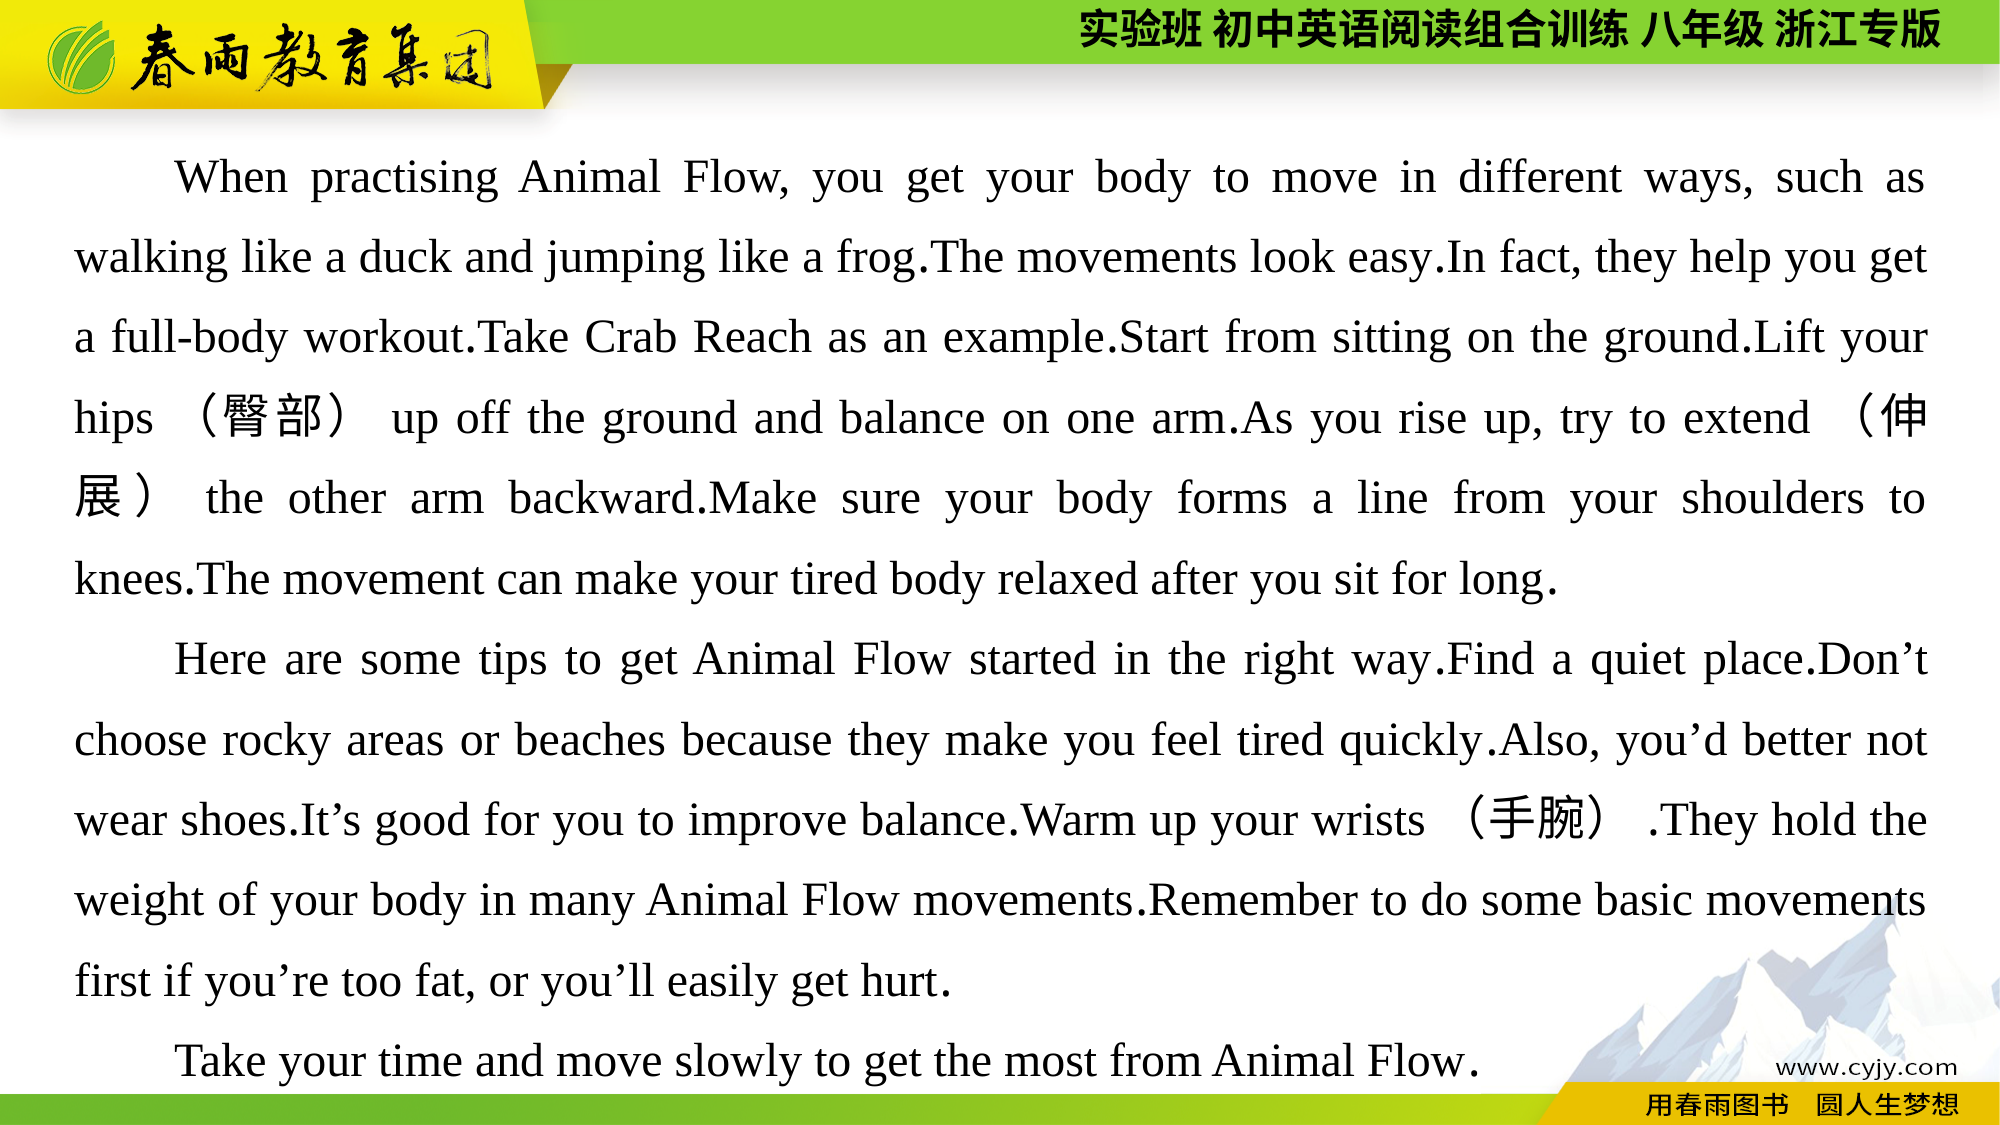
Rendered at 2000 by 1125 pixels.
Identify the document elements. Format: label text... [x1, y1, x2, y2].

picture [0, 0, 2000, 1125]
list When practising Animal Flow, you get your body to move in different ways, such as walking like a duck and jumping like a frog.The movements look easy.In fact, they help you get a full-body workout.Take Crab Reach as an example.Start from sitting on the ground.Lift your hips（臀部）up off the ground and balance on one arm.As you rise up, try to extend（伸展）the other arm backward.Make sure your body forms a line from your shoulders to knees.The movement can make your tired body relaxed after you sit for long. Here are some tips to get Animal Flow started in the right way.Find a quiet place.Don’t choose rocky areas or beaches because they make you feel tired quickly.Also, you’d better not wear shoes.It’s good for you to improve balance.Warm up your wrists（手腕）.They hold the weight of your body in many Animal Flow movements.Remember to do some basic movements first if you’re too fat, or you’ll easily get hurt. Take your time and move slowly to get the most from Animal Flow. [59, 113, 1944, 1095]
